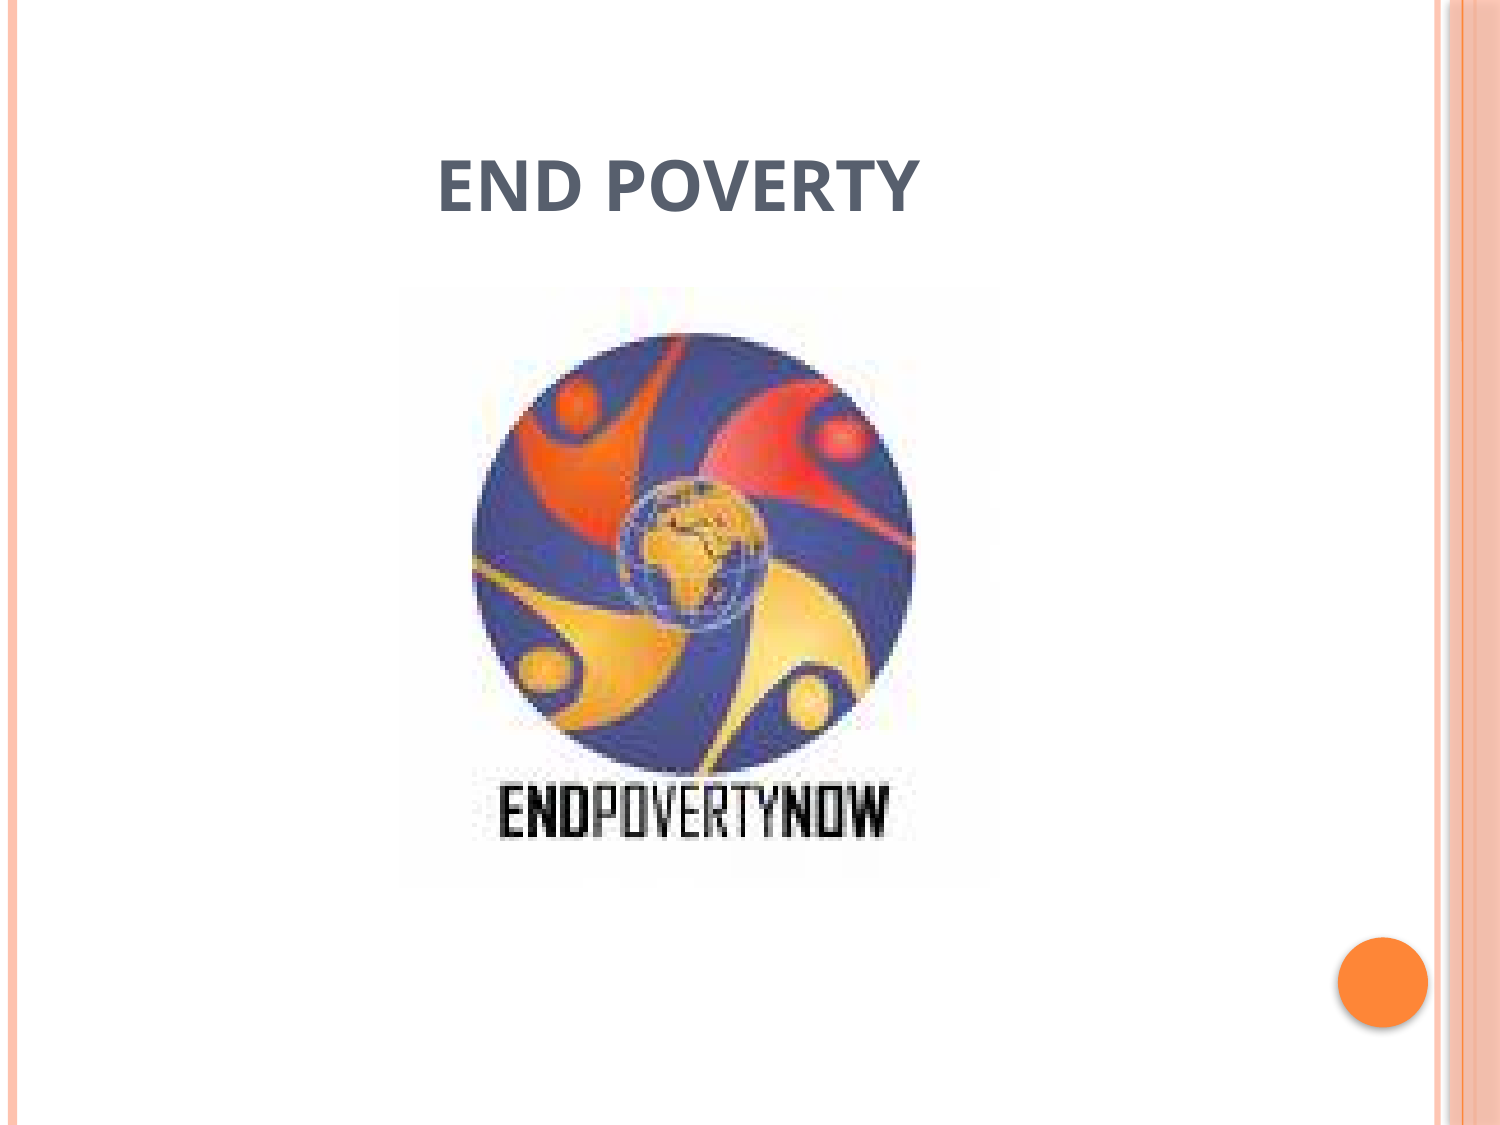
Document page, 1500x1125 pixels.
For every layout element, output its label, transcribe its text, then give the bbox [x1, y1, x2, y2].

title End Poverty [75, 45, 1300, 233]
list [399, 286, 1001, 888]
